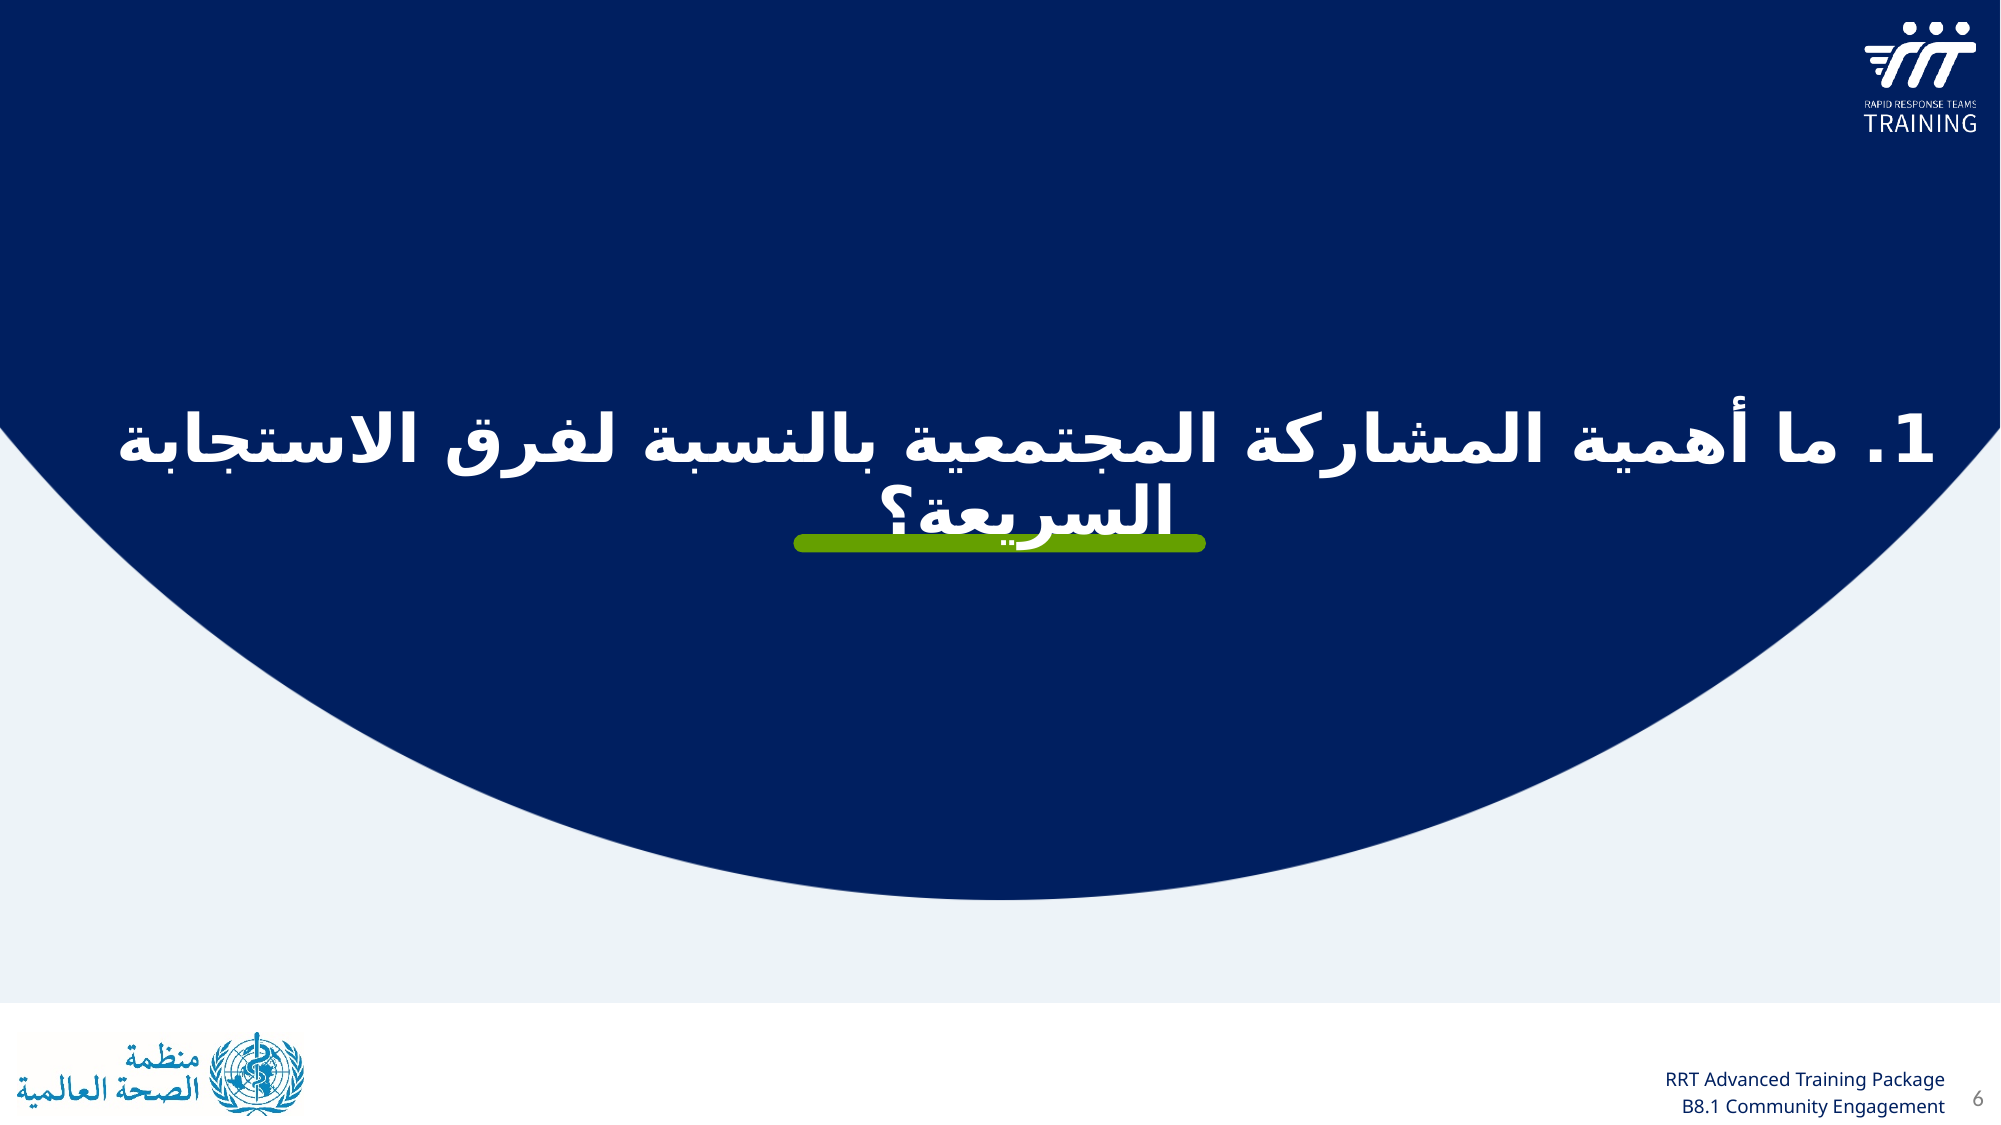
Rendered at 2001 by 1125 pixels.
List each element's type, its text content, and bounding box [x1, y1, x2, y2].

picture [17, 1032, 304, 1116]
list 1. ما أهمية المشاركة المجتمعية بالنسبة لفرق الاستجابة السريعة؟ [95, 322, 1959, 631]
picture [0, 0, 2001, 1003]
